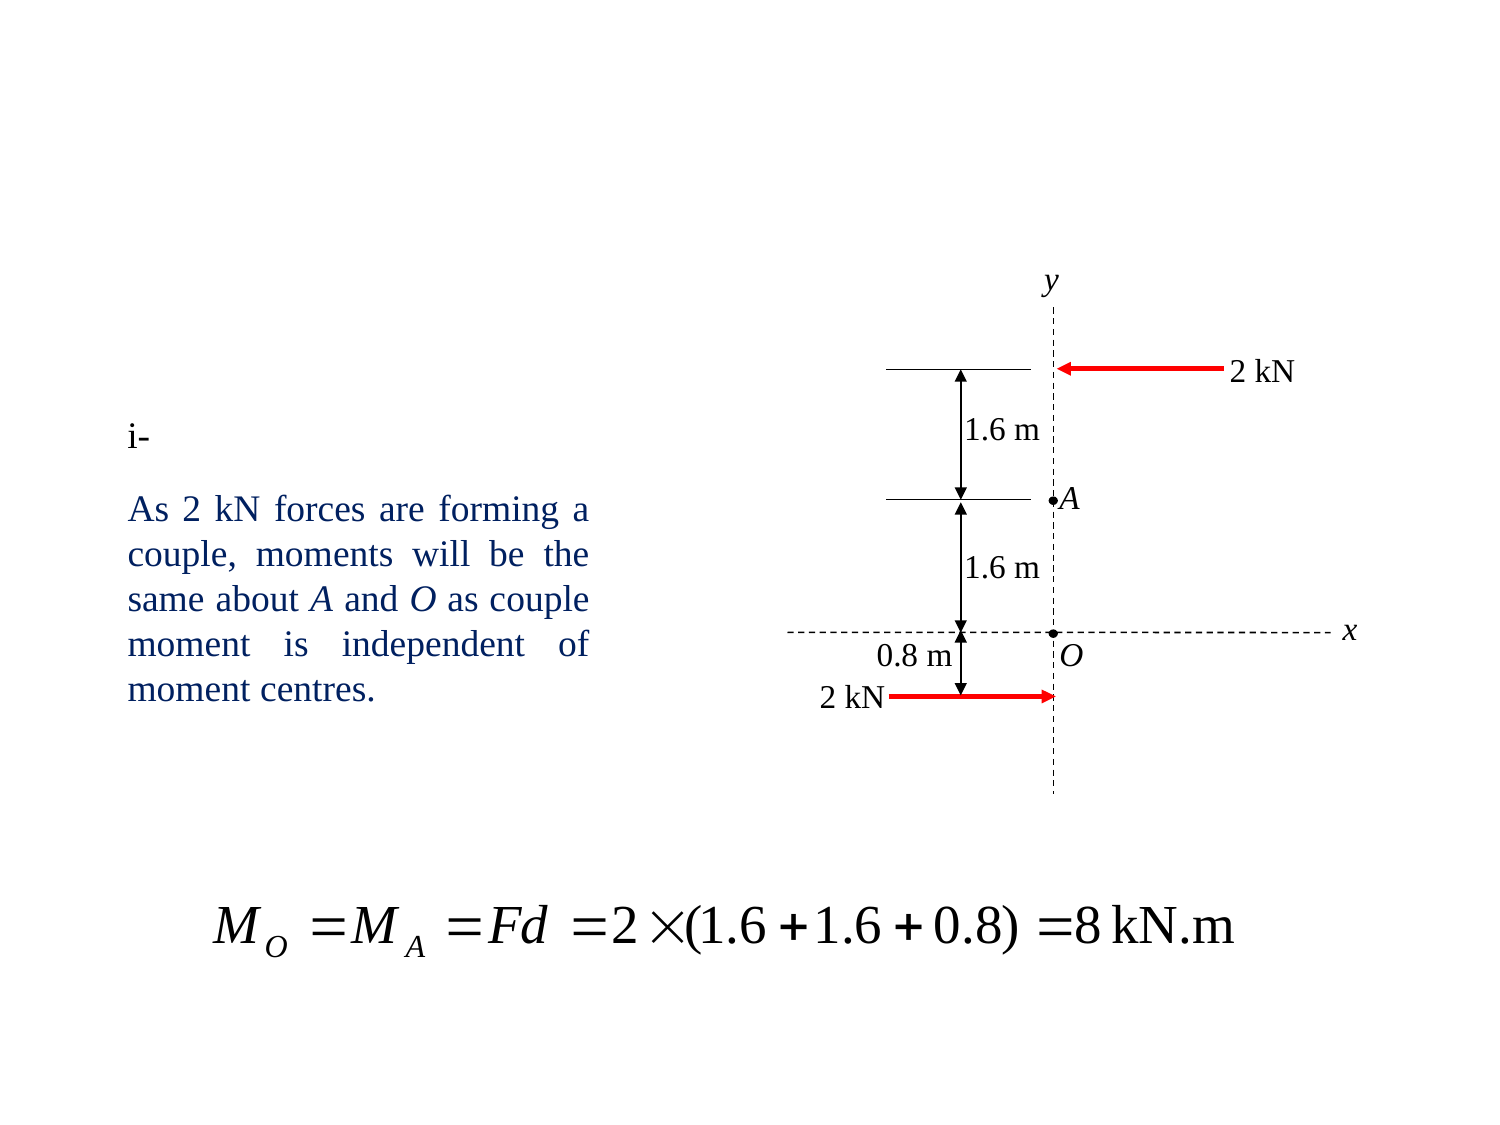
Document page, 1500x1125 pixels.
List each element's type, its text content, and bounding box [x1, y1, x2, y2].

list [204, 888, 1246, 972]
text_box As 2 kN forces are forming a couple, moments will be the same about A and O as couple moment is independent of moment centres. [112, 476, 605, 717]
text_box i- [112, 403, 169, 463]
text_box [787, 249, 1405, 794]
